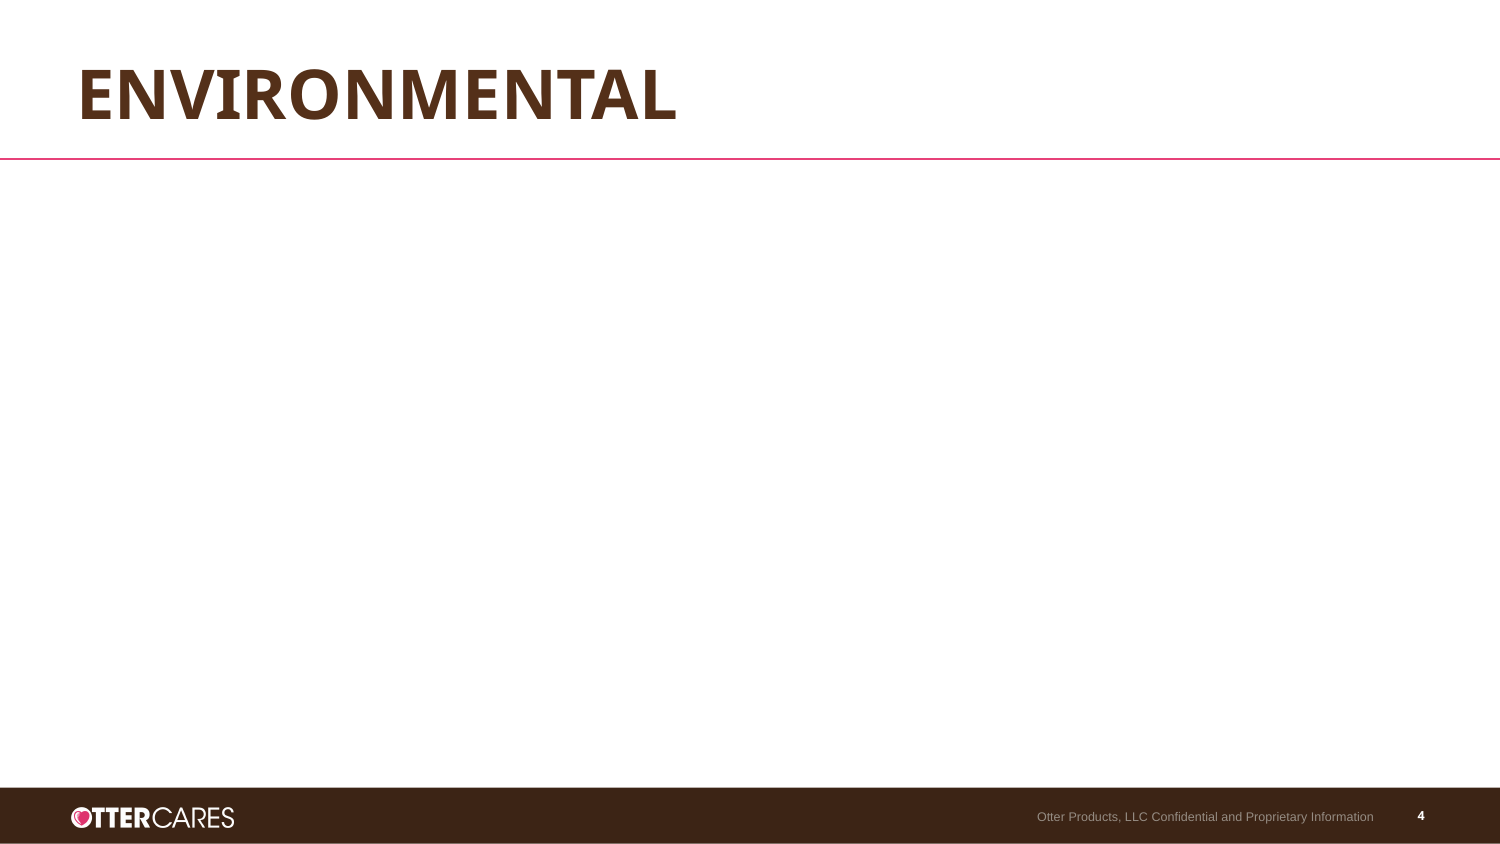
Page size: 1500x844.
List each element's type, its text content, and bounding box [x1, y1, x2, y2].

slide_number ‹#› [1378, 794, 1425, 840]
title ENVIRONMENTAL [76, 38, 1425, 146]
picture [71, 807, 234, 828]
footer Otter Products, LLC Confidential and Proprietary Information [871, 794, 1378, 840]
